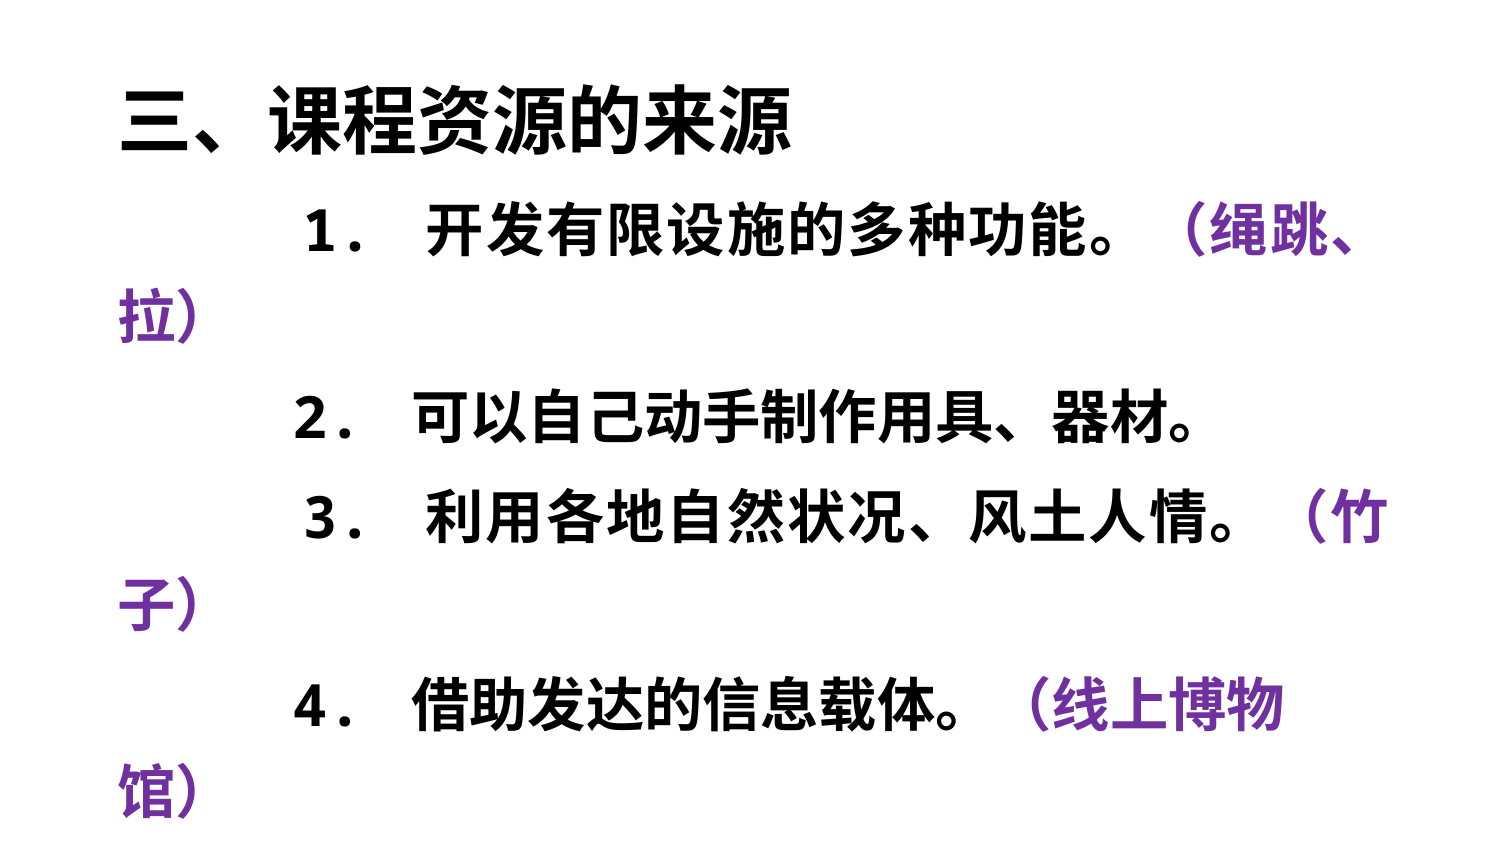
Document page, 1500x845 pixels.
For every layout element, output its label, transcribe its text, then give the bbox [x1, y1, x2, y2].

list 三、课程资源的来源 1. 开发有限设施的多种功能。（绳跳、拉） 2. 可以自己动手制作用具、器材。 3. 利用各地自然状况、风土人情。（竹子） 4. 借助发达的信息载体。（线上博物馆） [102, 65, 1404, 646]
